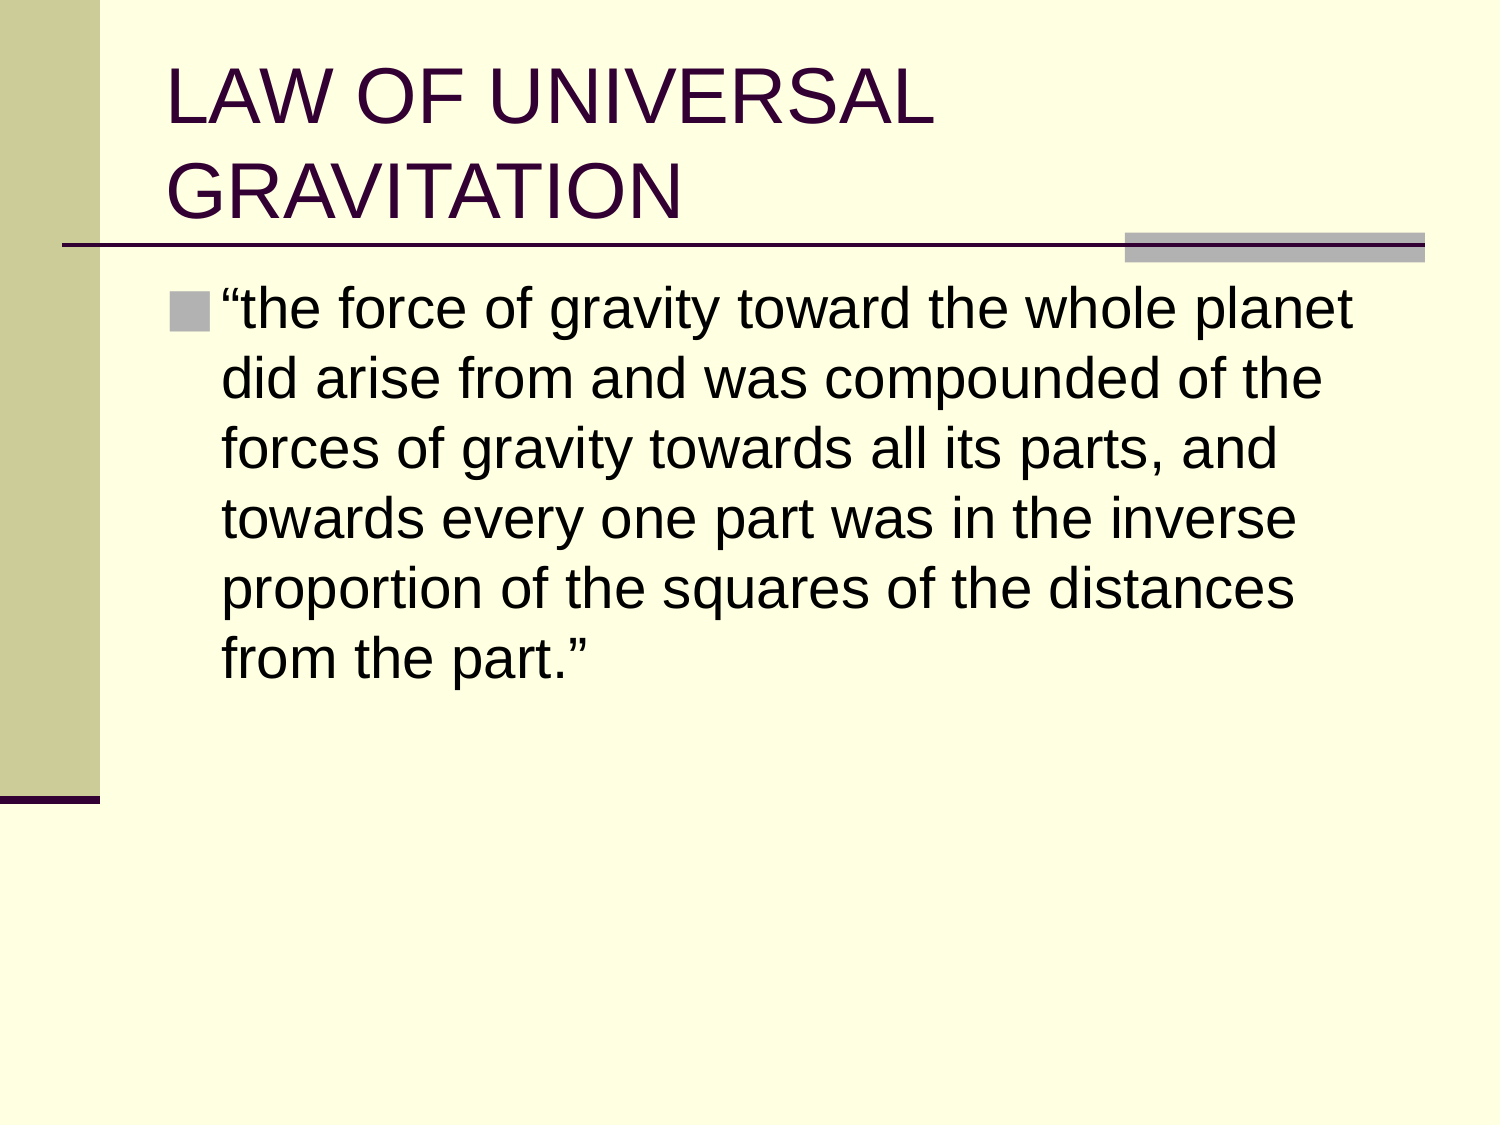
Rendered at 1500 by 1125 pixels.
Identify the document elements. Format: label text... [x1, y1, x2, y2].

list “the force of gravity toward the whole planet did arise from and was compounded of the forces of gravity towards all its parts, and towards every one part was in the inverse proportion of the squares of the distances from the part.” [150, 262, 1425, 1006]
title LAW OF UNIVERSAL GRAVITATION [150, 45, 1425, 234]
